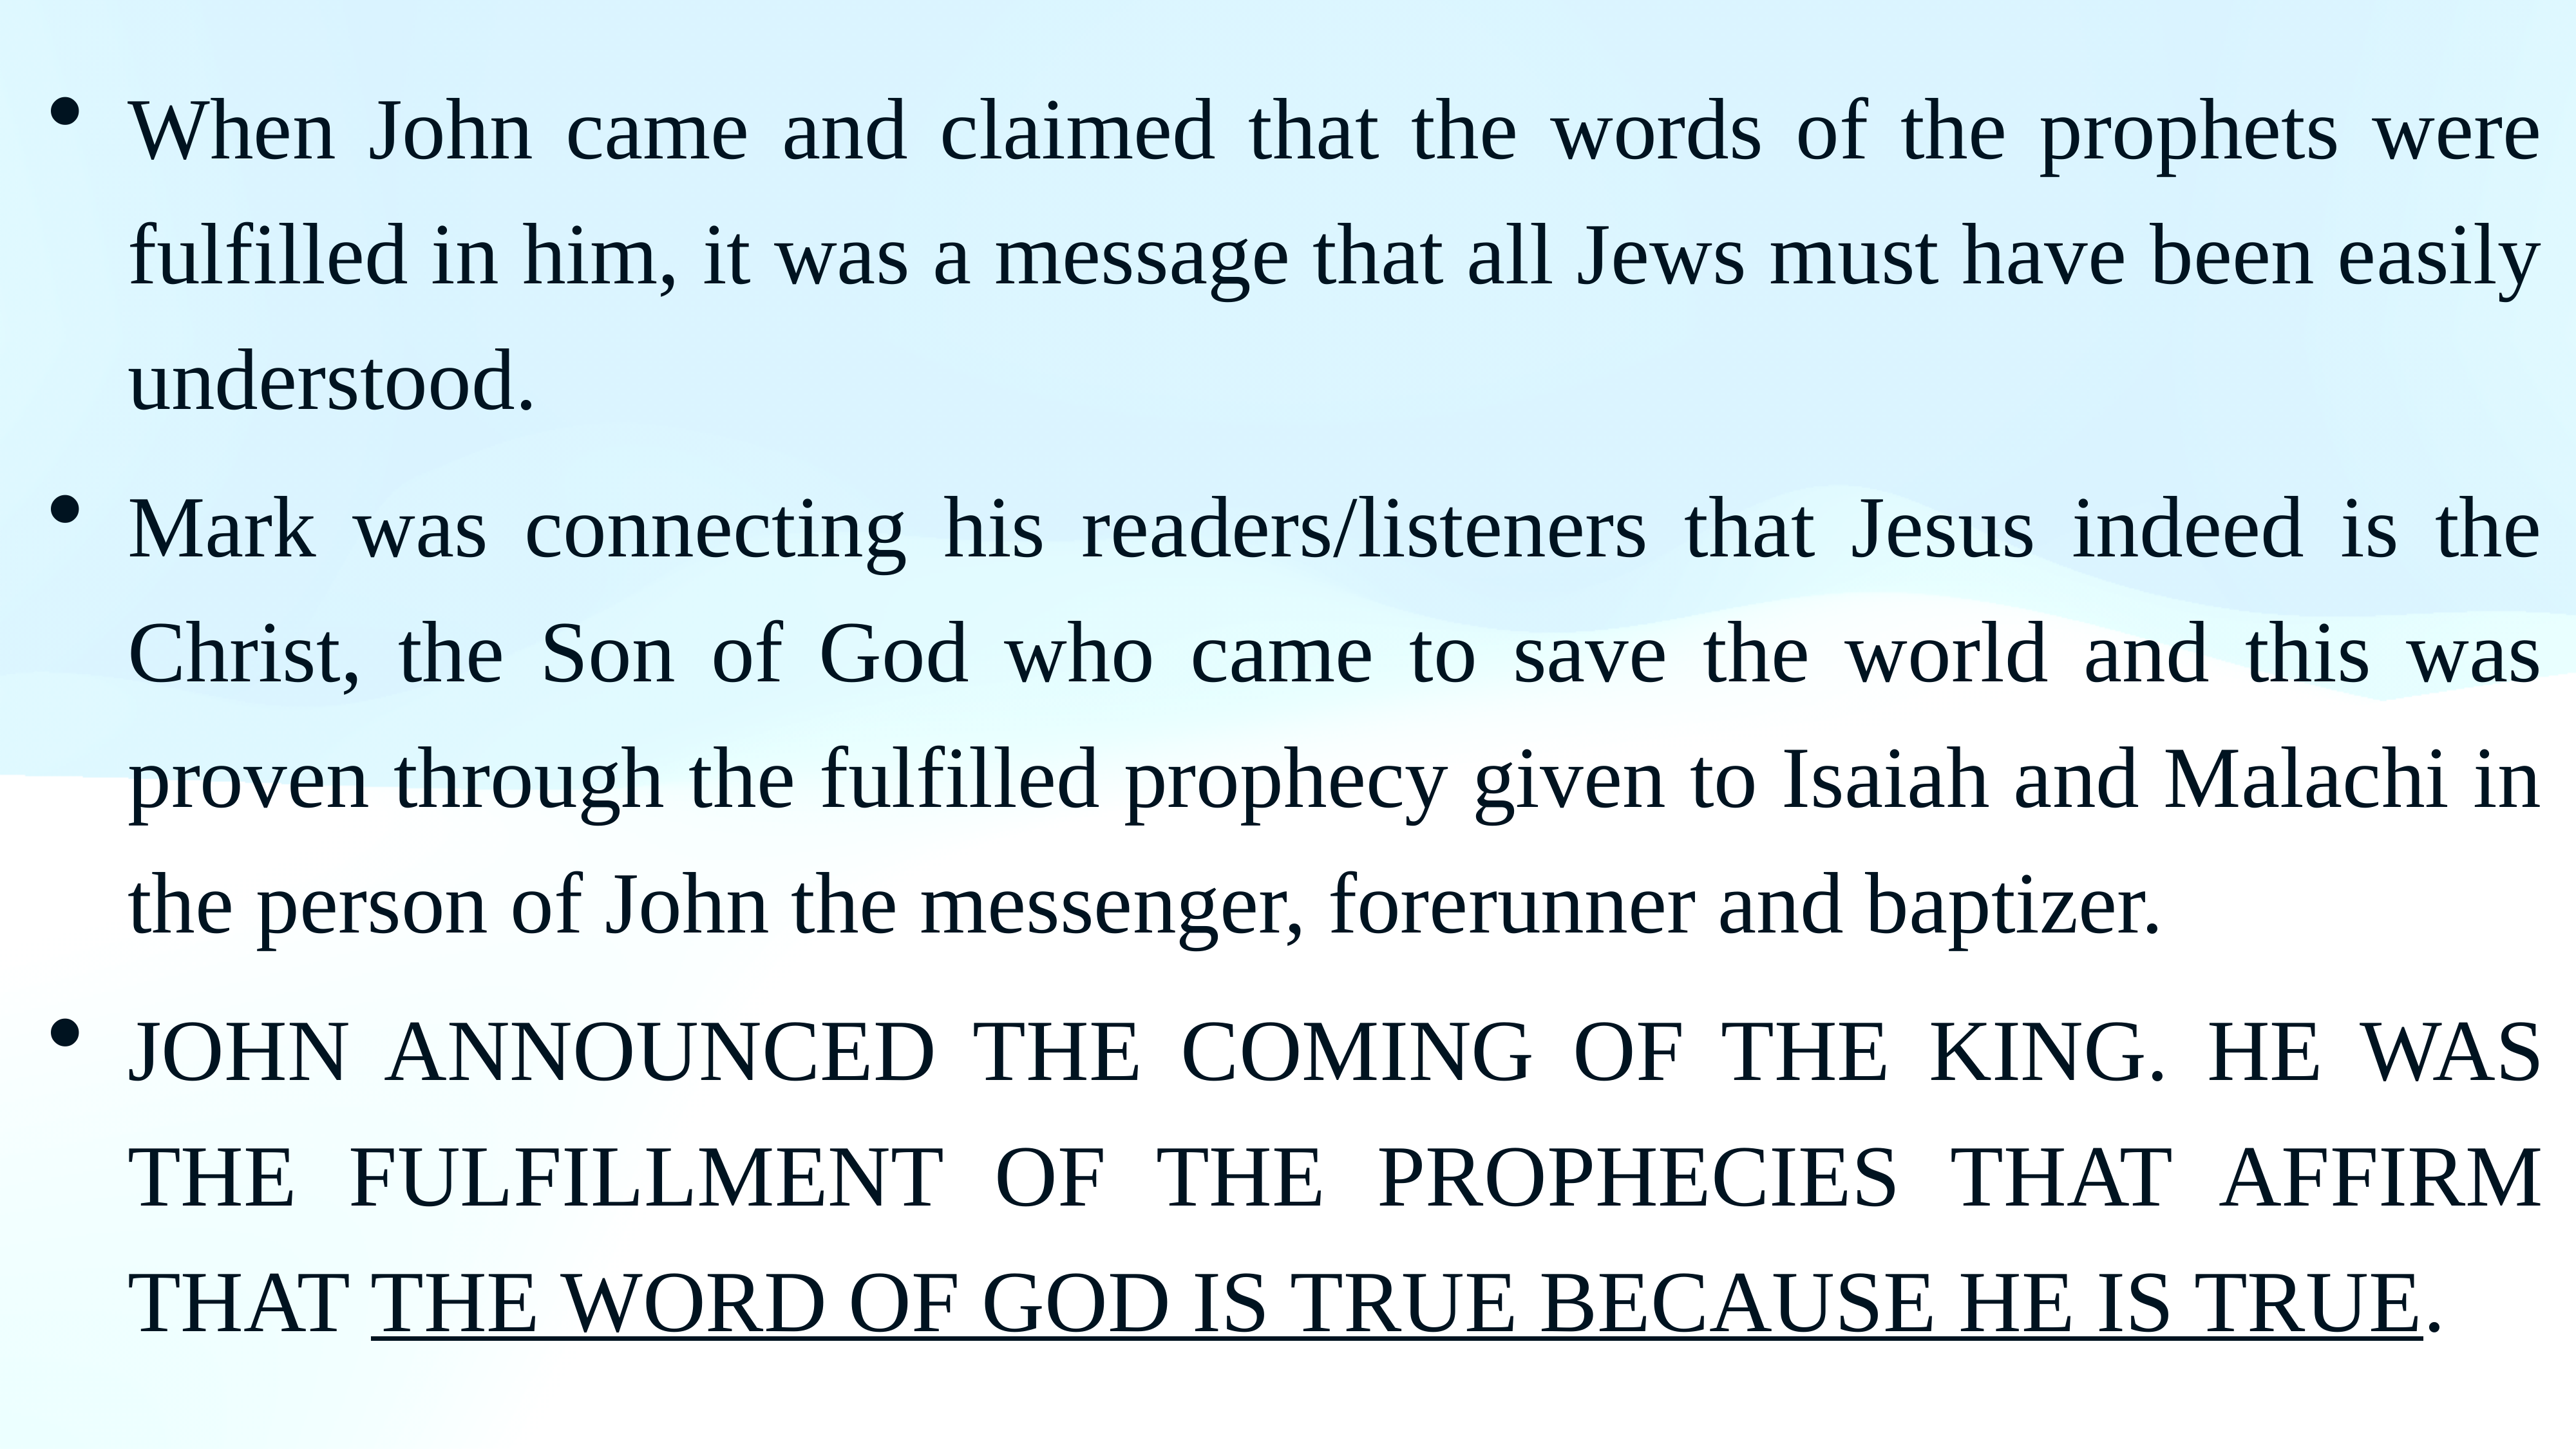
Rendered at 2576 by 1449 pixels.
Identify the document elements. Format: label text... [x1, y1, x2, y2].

list When John came and claimed that the words of the prophets were fulfilled in him, it was a message that all Jews must have been easily understood. Mark was connecting his readers/listeners that Jesus indeed is the Christ, the Son of God who came to save the world and this was proven through the fulfilled prophecy given to Isaiah and Malachi in the person of John the messenger, forerunner and baptizer. JOHN ANNOUNCED THE COMING OF THE KING. HE WAS THE FULFILLMENT OF THE PROPHECIES THAT AFFIRM THAT THE WORD OF GOD IS TRUE BECAUSE HE IS TRUE. [41, 44, 2551, 1396]
picture [0, 0, 2576, 1449]
